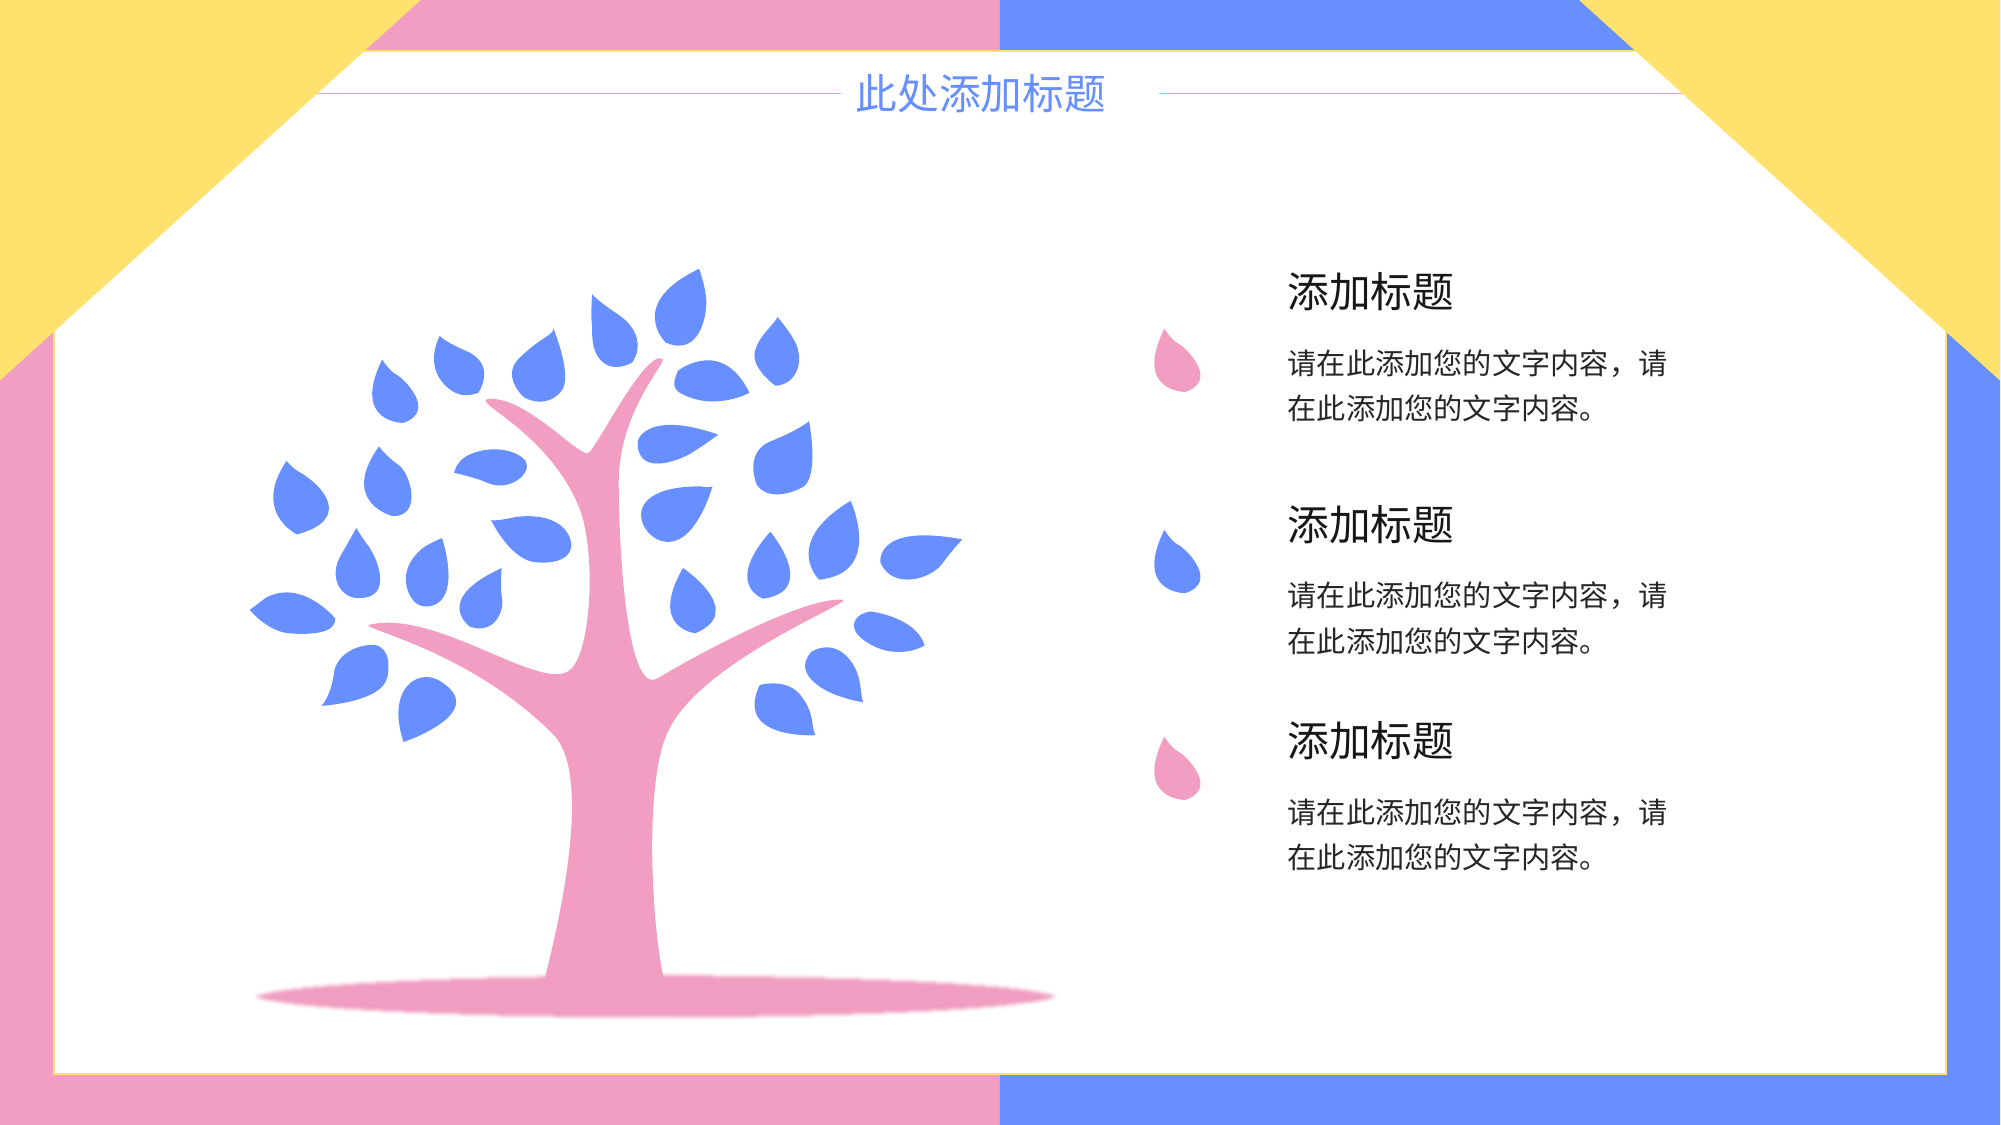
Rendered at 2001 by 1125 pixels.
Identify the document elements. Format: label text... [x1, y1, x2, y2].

text_box 请在此添加您的文字内容，请在此添加您的文字内容。 [1272, 776, 1688, 882]
text_box 请在此添加您的文字内容，请在此添加您的文字内容。 [1272, 327, 1688, 433]
text_box 请在此添加您的文字内容，请在此添加您的文字内容。 [1272, 559, 1688, 666]
text_box [248, 591, 337, 635]
text_box [852, 610, 926, 653]
text_box [458, 566, 504, 630]
text_box [753, 314, 801, 387]
text_box [489, 515, 573, 564]
text_box [1153, 527, 1202, 595]
text_box 添加标题 [1272, 491, 1486, 557]
text_box [753, 682, 818, 737]
text_box [636, 423, 721, 465]
text_box [804, 646, 865, 704]
text_box [452, 448, 528, 487]
text_box [1153, 734, 1202, 801]
text_box [0, 94, 319, 382]
text_box [334, 526, 382, 600]
text_box [653, 267, 708, 347]
text_box [363, 444, 413, 518]
text_box [673, 359, 751, 403]
text_box [807, 499, 861, 581]
text_box 添加标题 [1272, 258, 1486, 324]
text_box 添加标题 [1272, 707, 1486, 773]
text_box [397, 676, 458, 744]
text_box [1153, 326, 1202, 393]
text_box [510, 325, 567, 403]
text_box [0, 0, 423, 93]
text_box [746, 530, 792, 600]
text_box [1681, 94, 2000, 382]
text_box [265, 978, 1046, 1015]
text_box [432, 334, 486, 397]
text_box 此处添加标题 [840, 60, 1160, 126]
text_box [272, 459, 330, 536]
text_box [669, 566, 717, 635]
text_box [319, 643, 390, 708]
text_box [371, 357, 420, 424]
text_box [640, 485, 714, 543]
text_box [752, 419, 814, 496]
text_box [1577, 0, 2000, 93]
text_box [590, 291, 639, 369]
text_box [879, 534, 965, 581]
text_box [404, 536, 450, 608]
text_box [366, 357, 845, 972]
